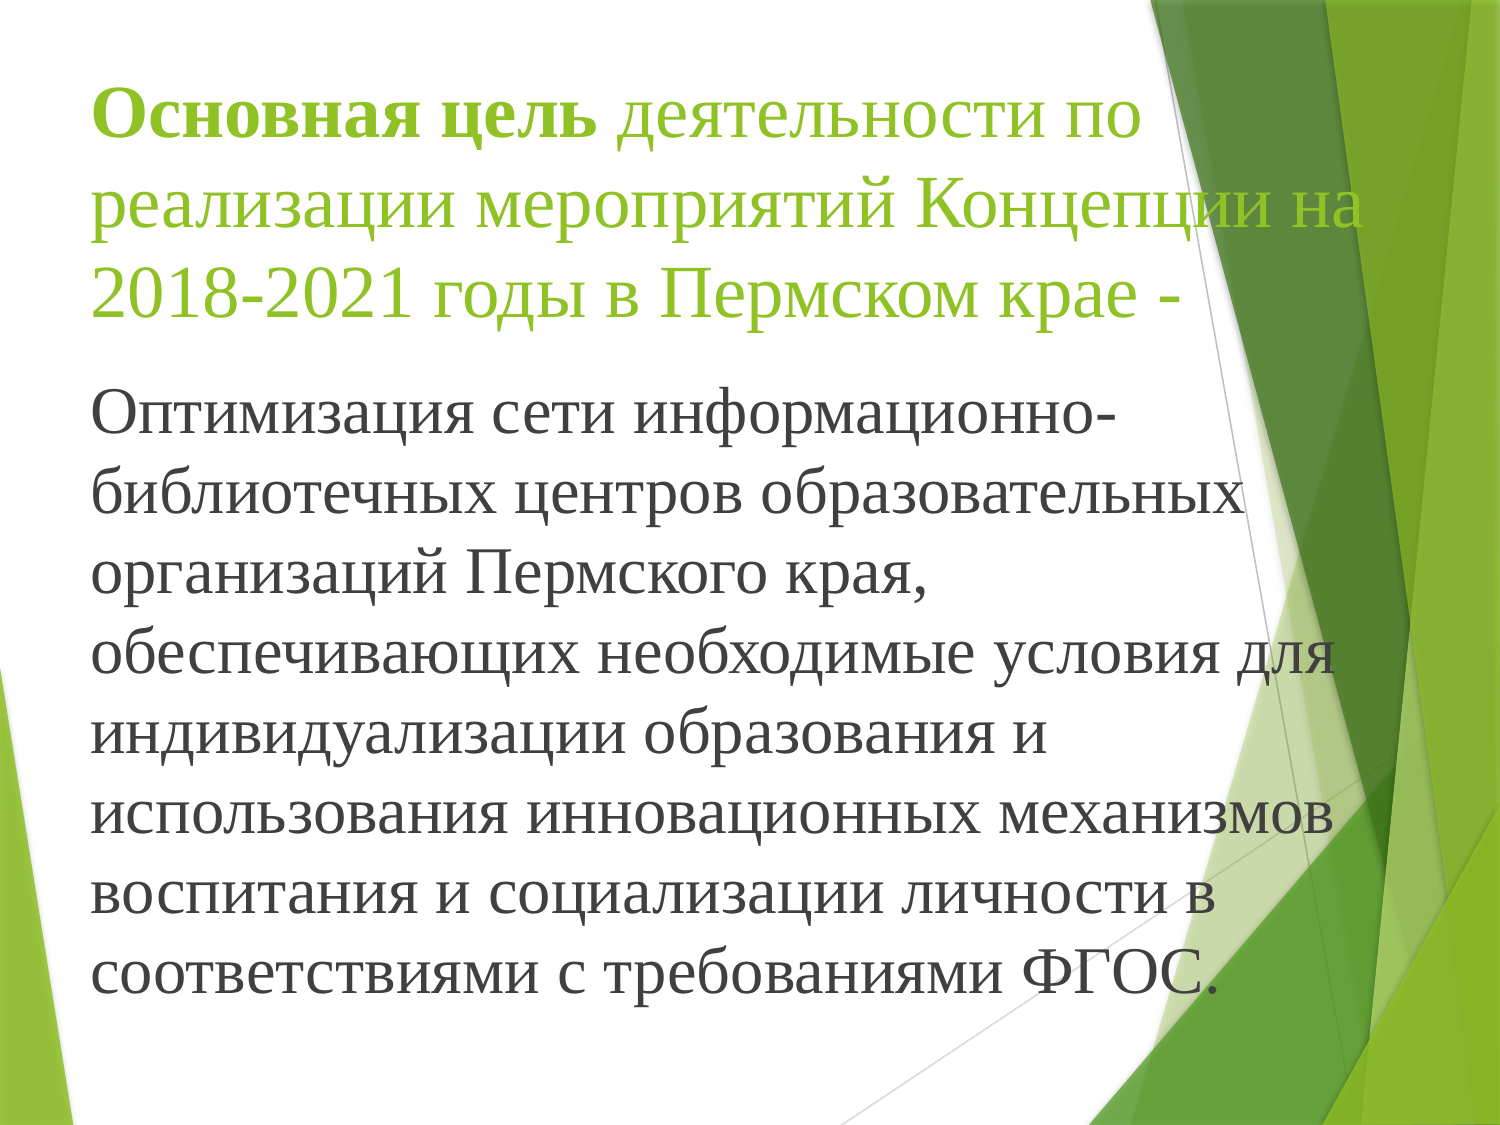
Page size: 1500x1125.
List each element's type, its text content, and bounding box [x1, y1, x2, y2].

title Основная цель деятельности по реализации мероприятий Концепции на 2018-2021 годы в Пермском крае - [75, 54, 1425, 359]
list Оптимизация сети информационно-библиотечных центров образовательных организаций Пермского края, обеспечивающих необходимые условия для индивидуализации образования и использования инновационных механизмов воспитания и социализации личности в соответствиями с требованиями ФГОС. [75, 359, 1425, 988]
